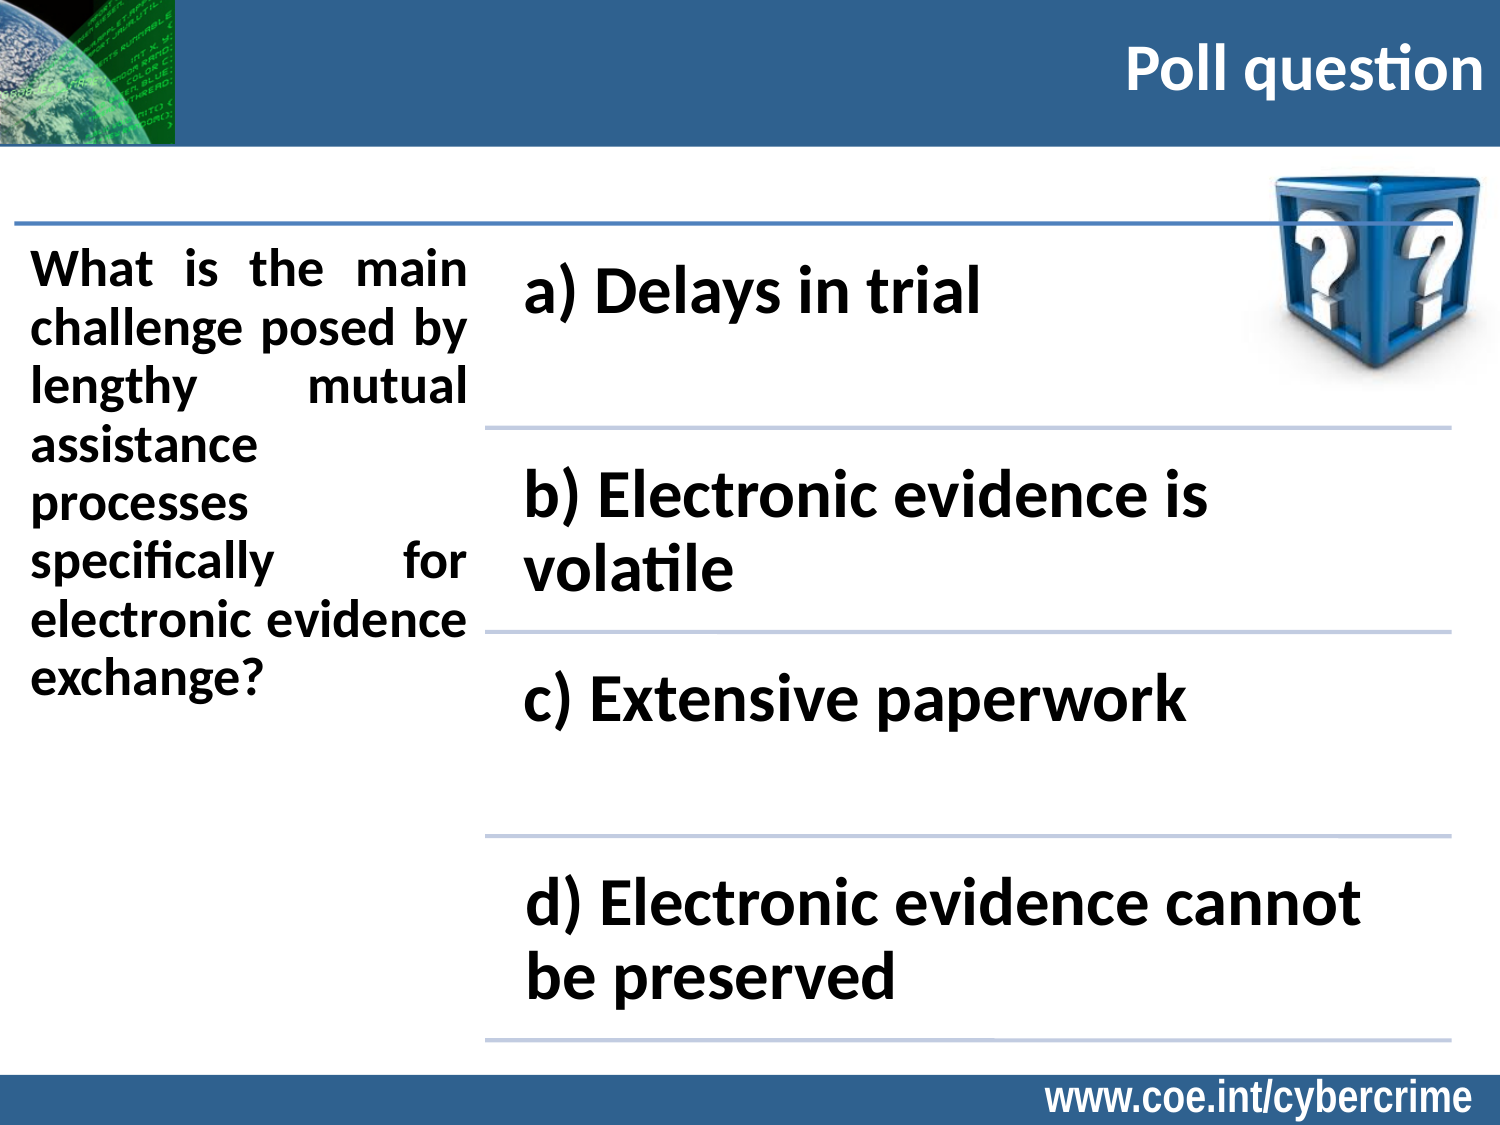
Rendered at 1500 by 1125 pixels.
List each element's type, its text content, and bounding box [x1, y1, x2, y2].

text_box www.coe.int/cybercrime [1030, 1059, 1500, 1125]
picture [1227, 115, 1500, 406]
picture [0, 0, 175, 144]
text_box [0, 1073, 1030, 1125]
text_box Poll question [177, 0, 1500, 149]
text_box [14, 222, 1454, 1053]
